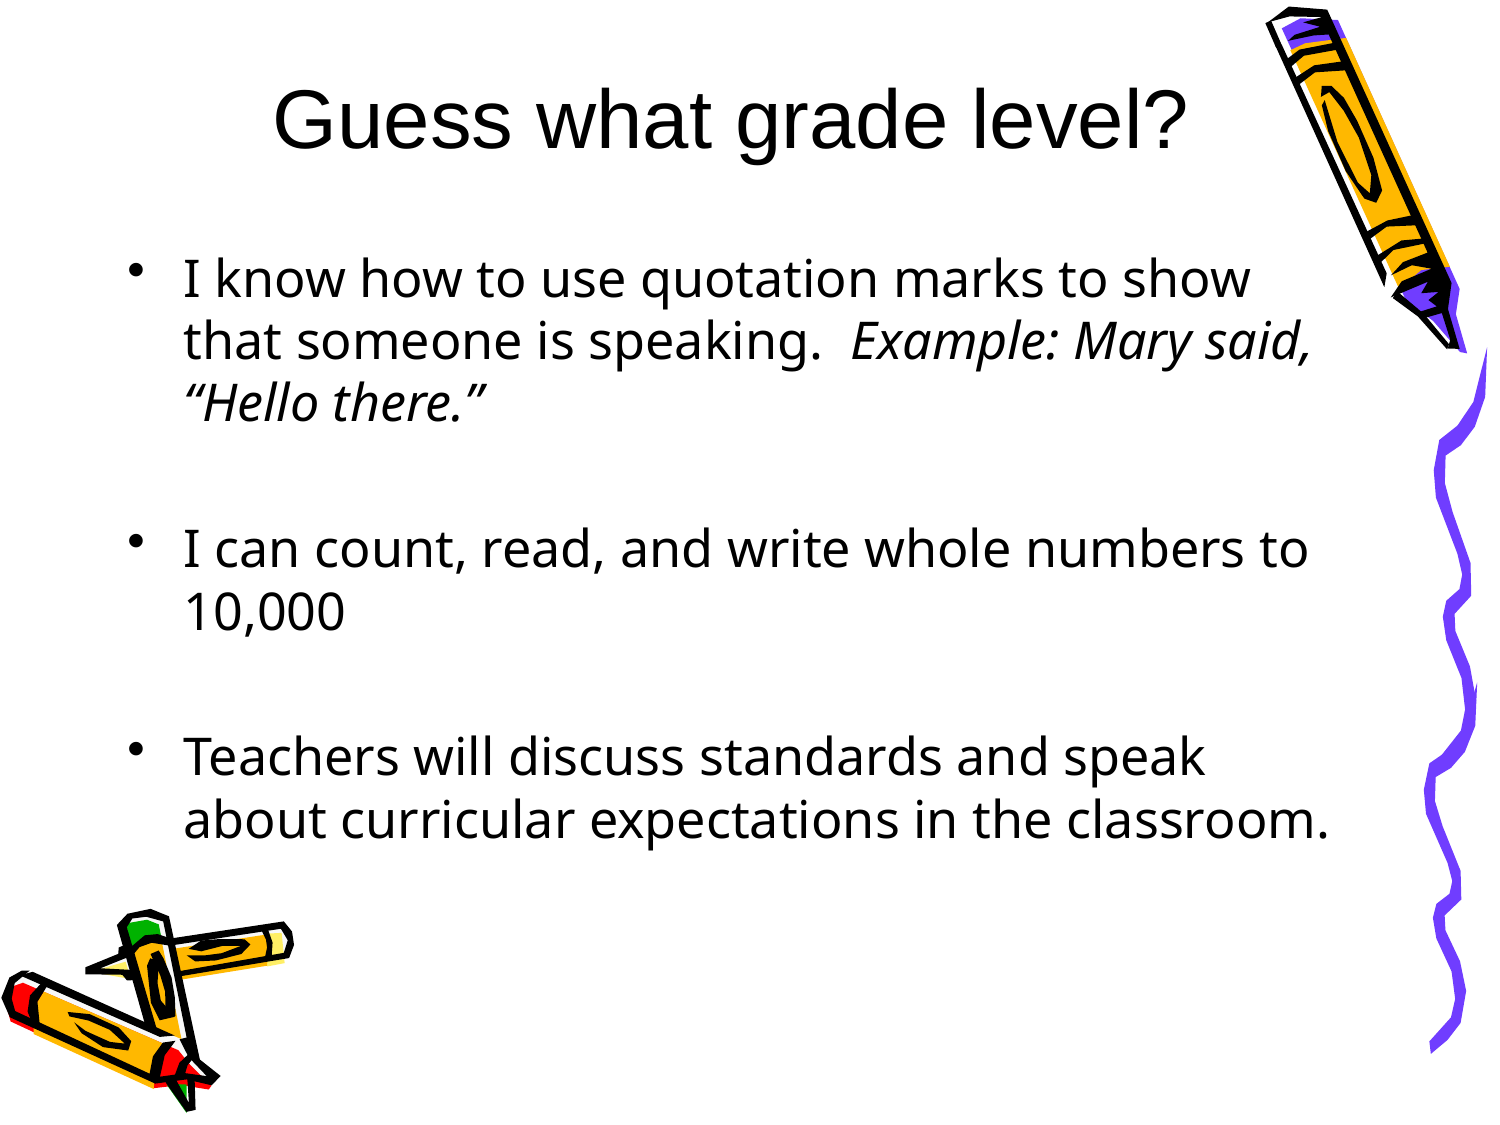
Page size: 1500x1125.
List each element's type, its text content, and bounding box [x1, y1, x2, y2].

text_box Guess what grade level? [212, 62, 1250, 169]
text_box I know how to use quotation marks to show that someone is speaking. Example: Mary said, “Hello there.” I can count, read, and write whole numbers to 10,000 Teachers will discuss standards and speak about curricular expectations in the classroom. [112, 237, 1375, 875]
